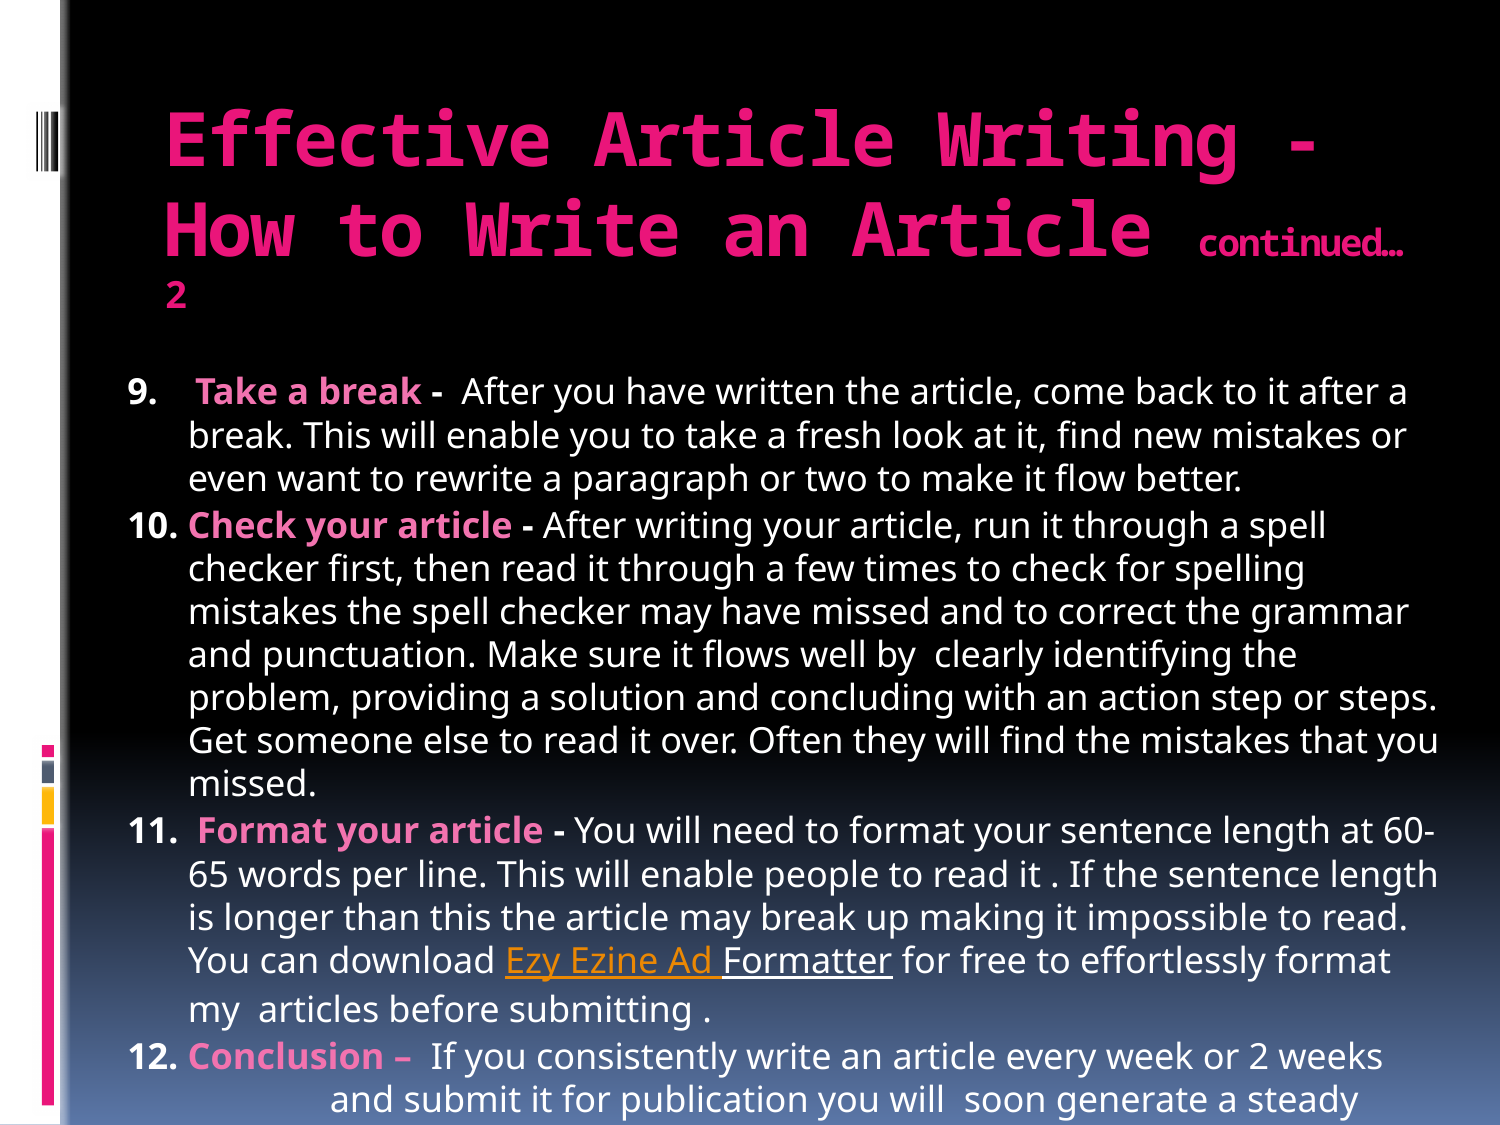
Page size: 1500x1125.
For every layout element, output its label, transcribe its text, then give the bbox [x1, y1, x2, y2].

title Effective Article Writing - How to Write an Article continued…2 [150, 83, 1425, 234]
list 9. Take a break - After you have written the article, come back to it after a break. This will enable you to take a fresh look at it, find new mistakes or even want to rewrite a paragraph or two to make it flow better. 10. Check your article - After writing your article, run it through a spell checker first, then read it through a few times to check for spelling mistakes the spell checker may have missed and to correct the grammar and punctuation. Make sure it flows well by clearly identifying the problem, providing a solution and concluding with an action step or steps. Get someone else to read it over. Often they will find the mistakes that you missed. 11. Format your article - You will need to format your sentence length at 60-65 words per line. This will enable people to read it . If the sentence length is longer than this the article may break up making it impossible to read. You can download Ezy Ezine Ad Formatter for free to effortlessly format my articles before submitting . 12. Conclusion – If you consistently write an article every week or 2 weeks and submit it for publication you will soon generate a steady stream of traffic to your web site for years to come. [100, 361, 1459, 1125]
